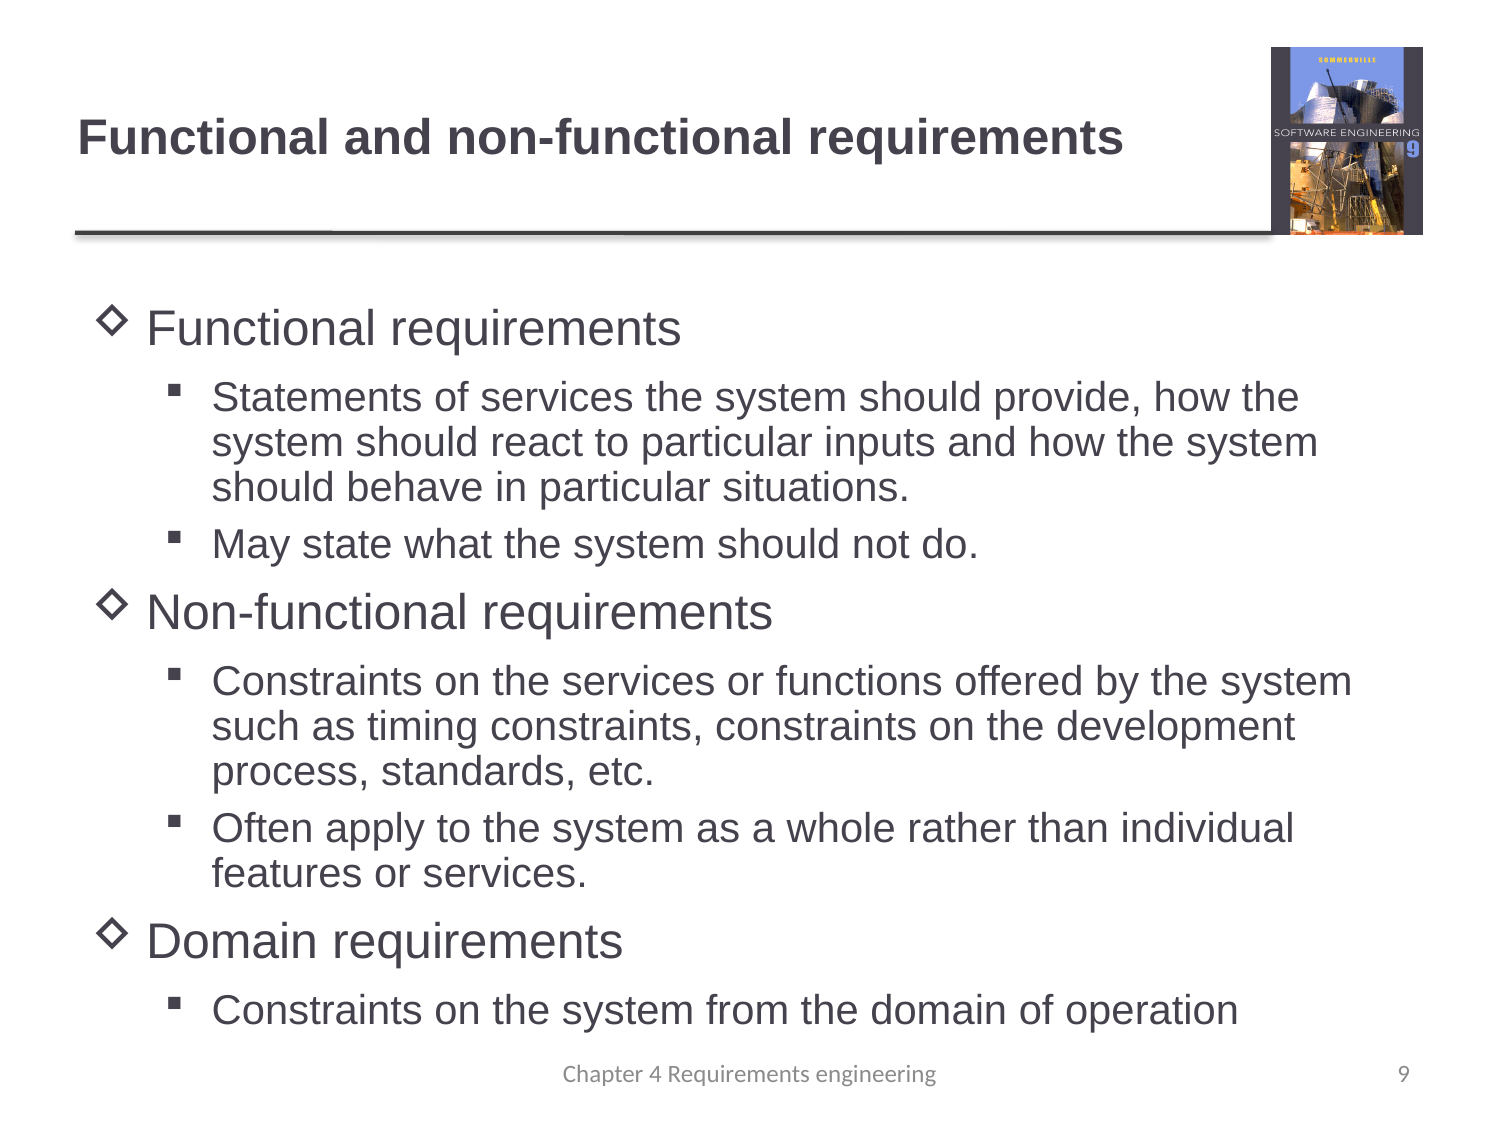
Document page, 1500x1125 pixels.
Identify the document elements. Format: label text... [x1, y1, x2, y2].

picture [1271, 226, 1423, 235]
list Functional requirements Statements of services the system should provide, how the system should react to particular inputs and how the system should behave in particular situations. May state what the system should not do. Non-functional requirements Constraints on the services or functions offered by the system such as timing constraints, constraints on the development process, standards, etc. Often apply to the system as a whole rather than individual features or services. Domain requirements Constraints on the system from the domain of operation [75, 295, 1425, 1038]
slide_number 9 [1074, 1042, 1425, 1103]
title Functional and non-functional requirements [62, 43, 1438, 226]
footer Chapter 4 Requirements engineering [512, 1042, 988, 1103]
